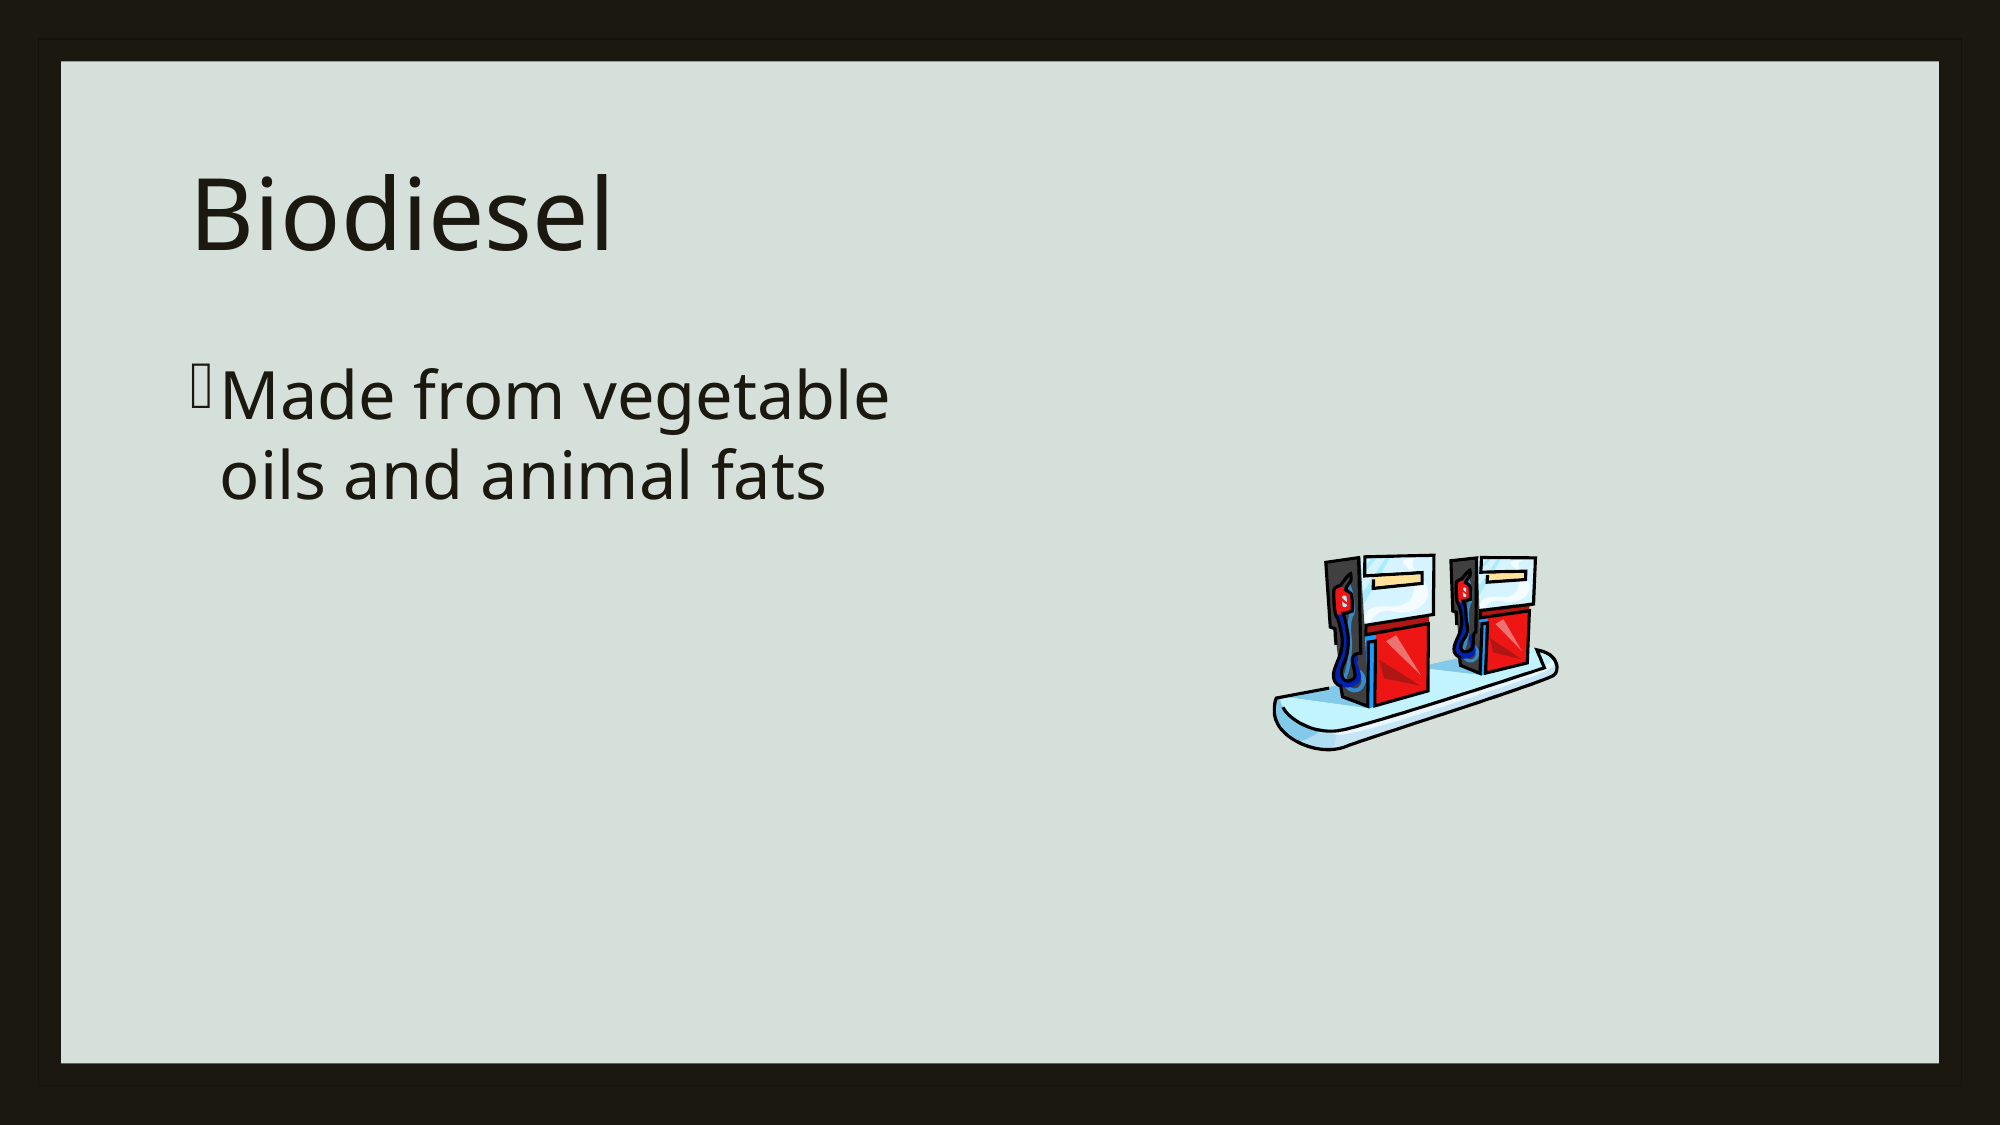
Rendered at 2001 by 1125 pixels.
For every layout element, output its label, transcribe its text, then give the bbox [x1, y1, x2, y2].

title Biodiesel [174, 105, 1825, 331]
list Made from vegetable oils and animal fats [174, 345, 955, 960]
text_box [1272, 553, 1559, 752]
